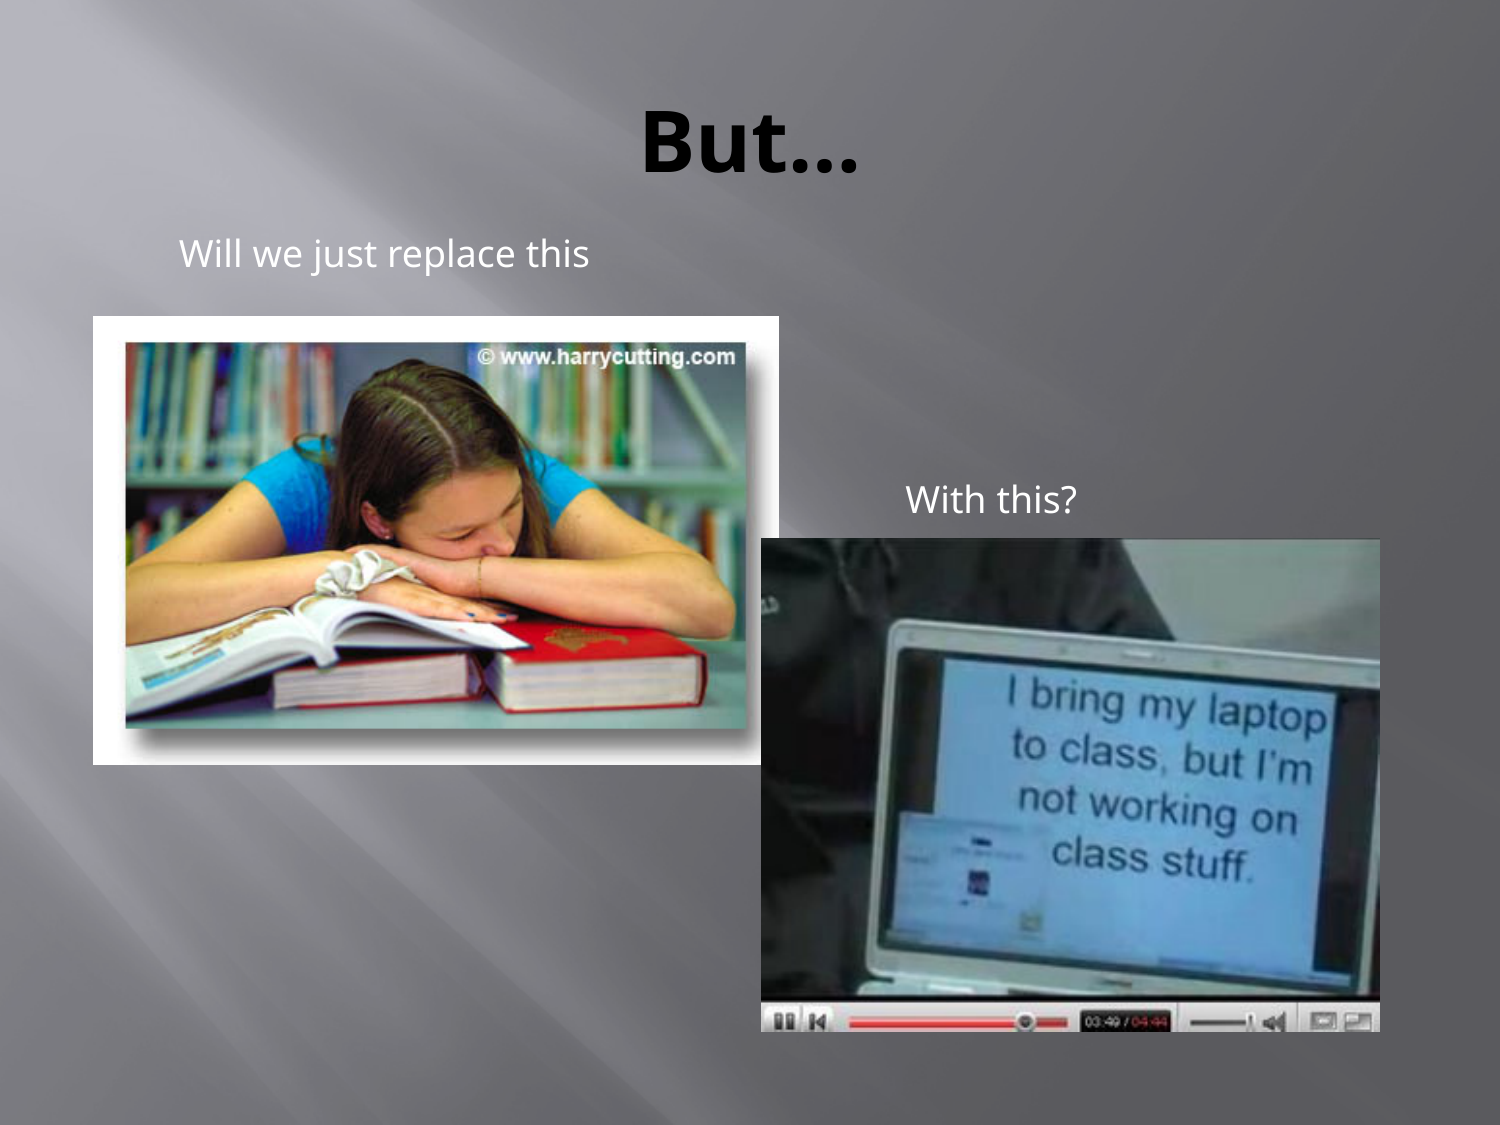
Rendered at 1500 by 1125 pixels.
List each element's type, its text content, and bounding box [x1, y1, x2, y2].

picture [93, 316, 779, 766]
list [761, 538, 1380, 1032]
text_box Will we just replace this [163, 222, 633, 283]
title But… [75, 45, 1425, 233]
text_box With this? [890, 468, 1313, 529]
